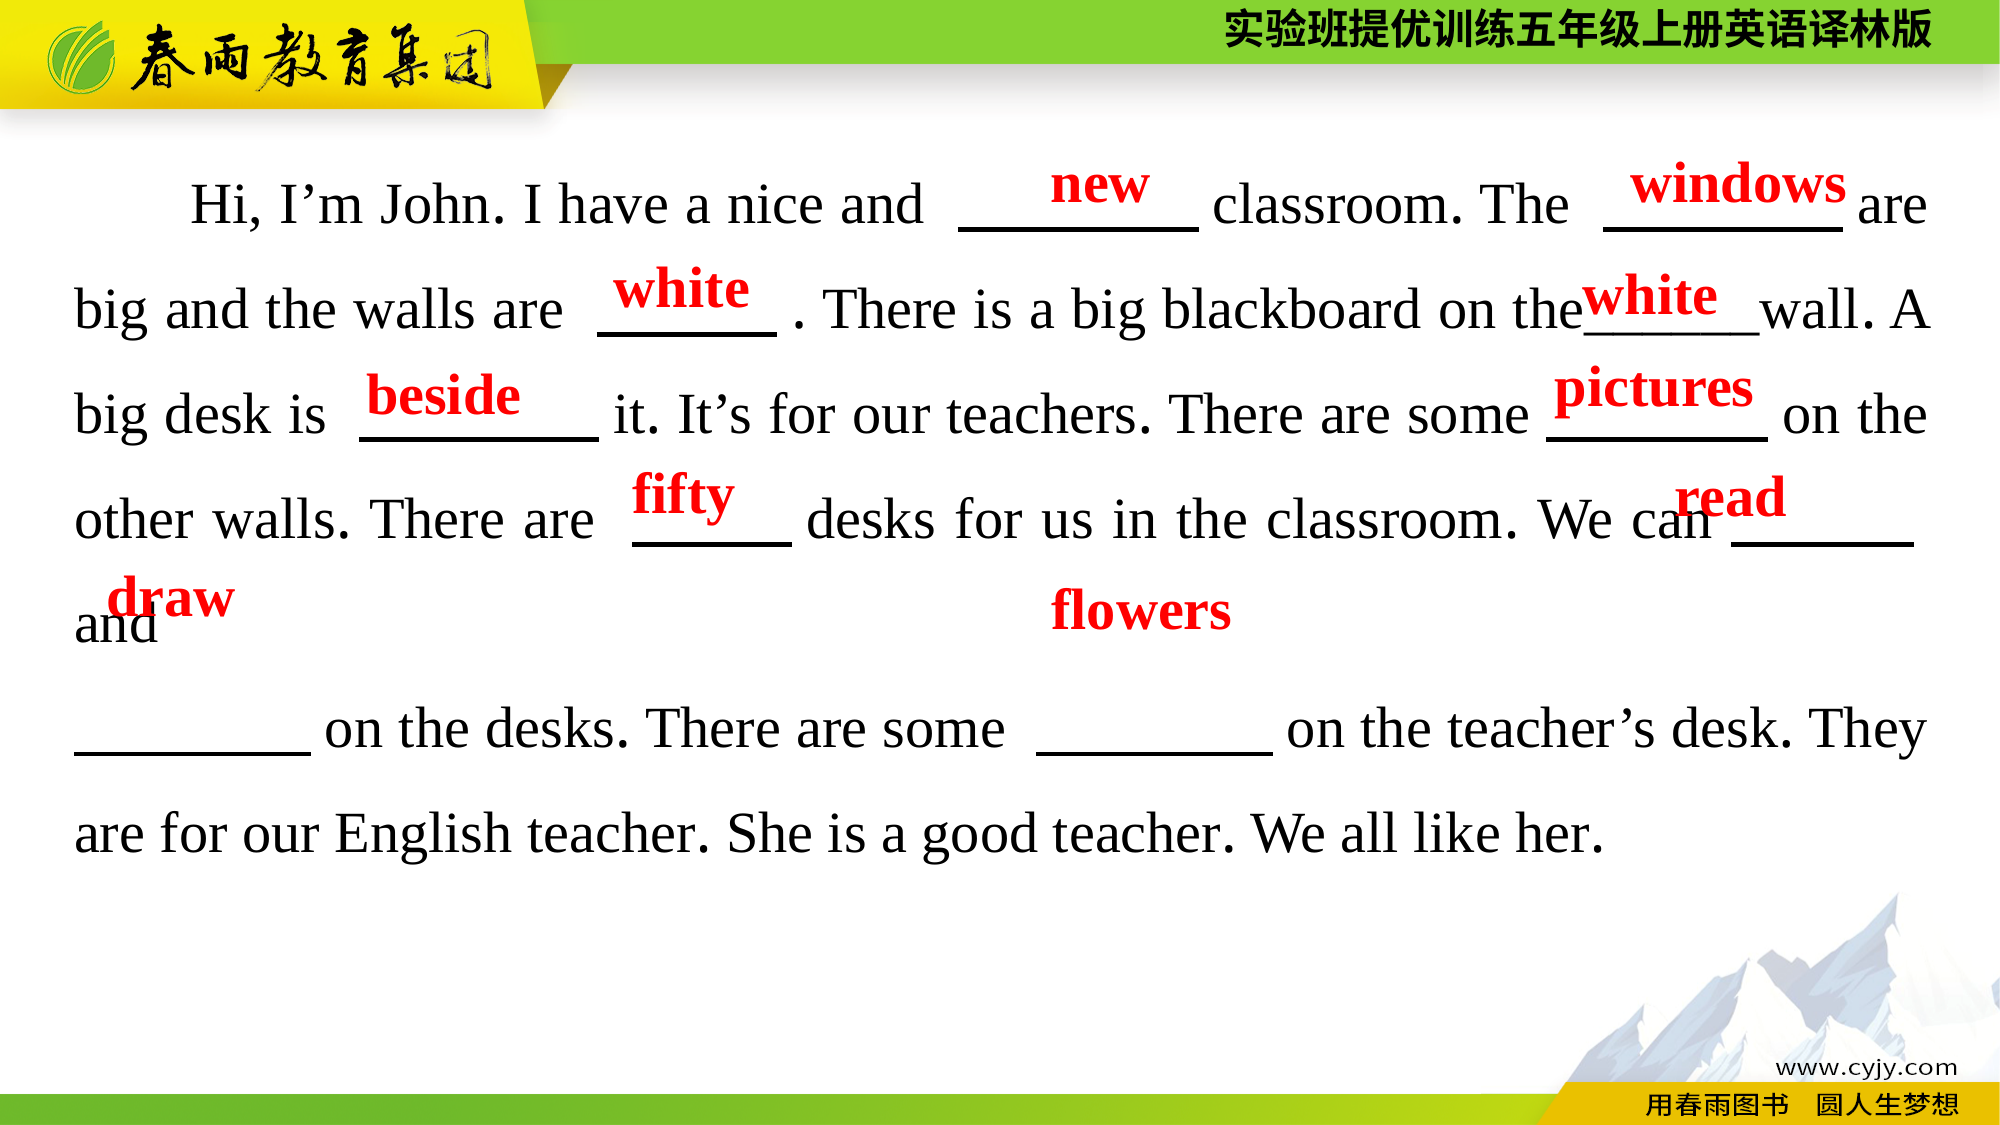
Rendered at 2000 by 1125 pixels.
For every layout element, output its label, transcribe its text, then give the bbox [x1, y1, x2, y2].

text_box flowers [1036, 563, 1248, 649]
list Hi, I’m John. I have a nice and classroom. The are big and the walls are . There is a big blackboard on the______wall. A big desk is it. It’s for our teachers. There are some on the other walls. There are desks for us in the classroom. We can and on the desks. There are some on the teacher’s desk. They are for our English teacher. She is a good teacher. We all like her. [59, 122, 1944, 774]
text_box new [1036, 136, 1167, 222]
text_box white [599, 242, 765, 327]
text_box read [1660, 451, 1803, 536]
text_box beside [351, 348, 537, 434]
picture [0, 0, 2000, 1125]
text_box draw [91, 550, 251, 636]
text_box windows [1615, 136, 1863, 222]
text_box fifty [617, 447, 752, 533]
text_box white [1567, 248, 1734, 334]
text_box pictures [1540, 340, 1770, 426]
